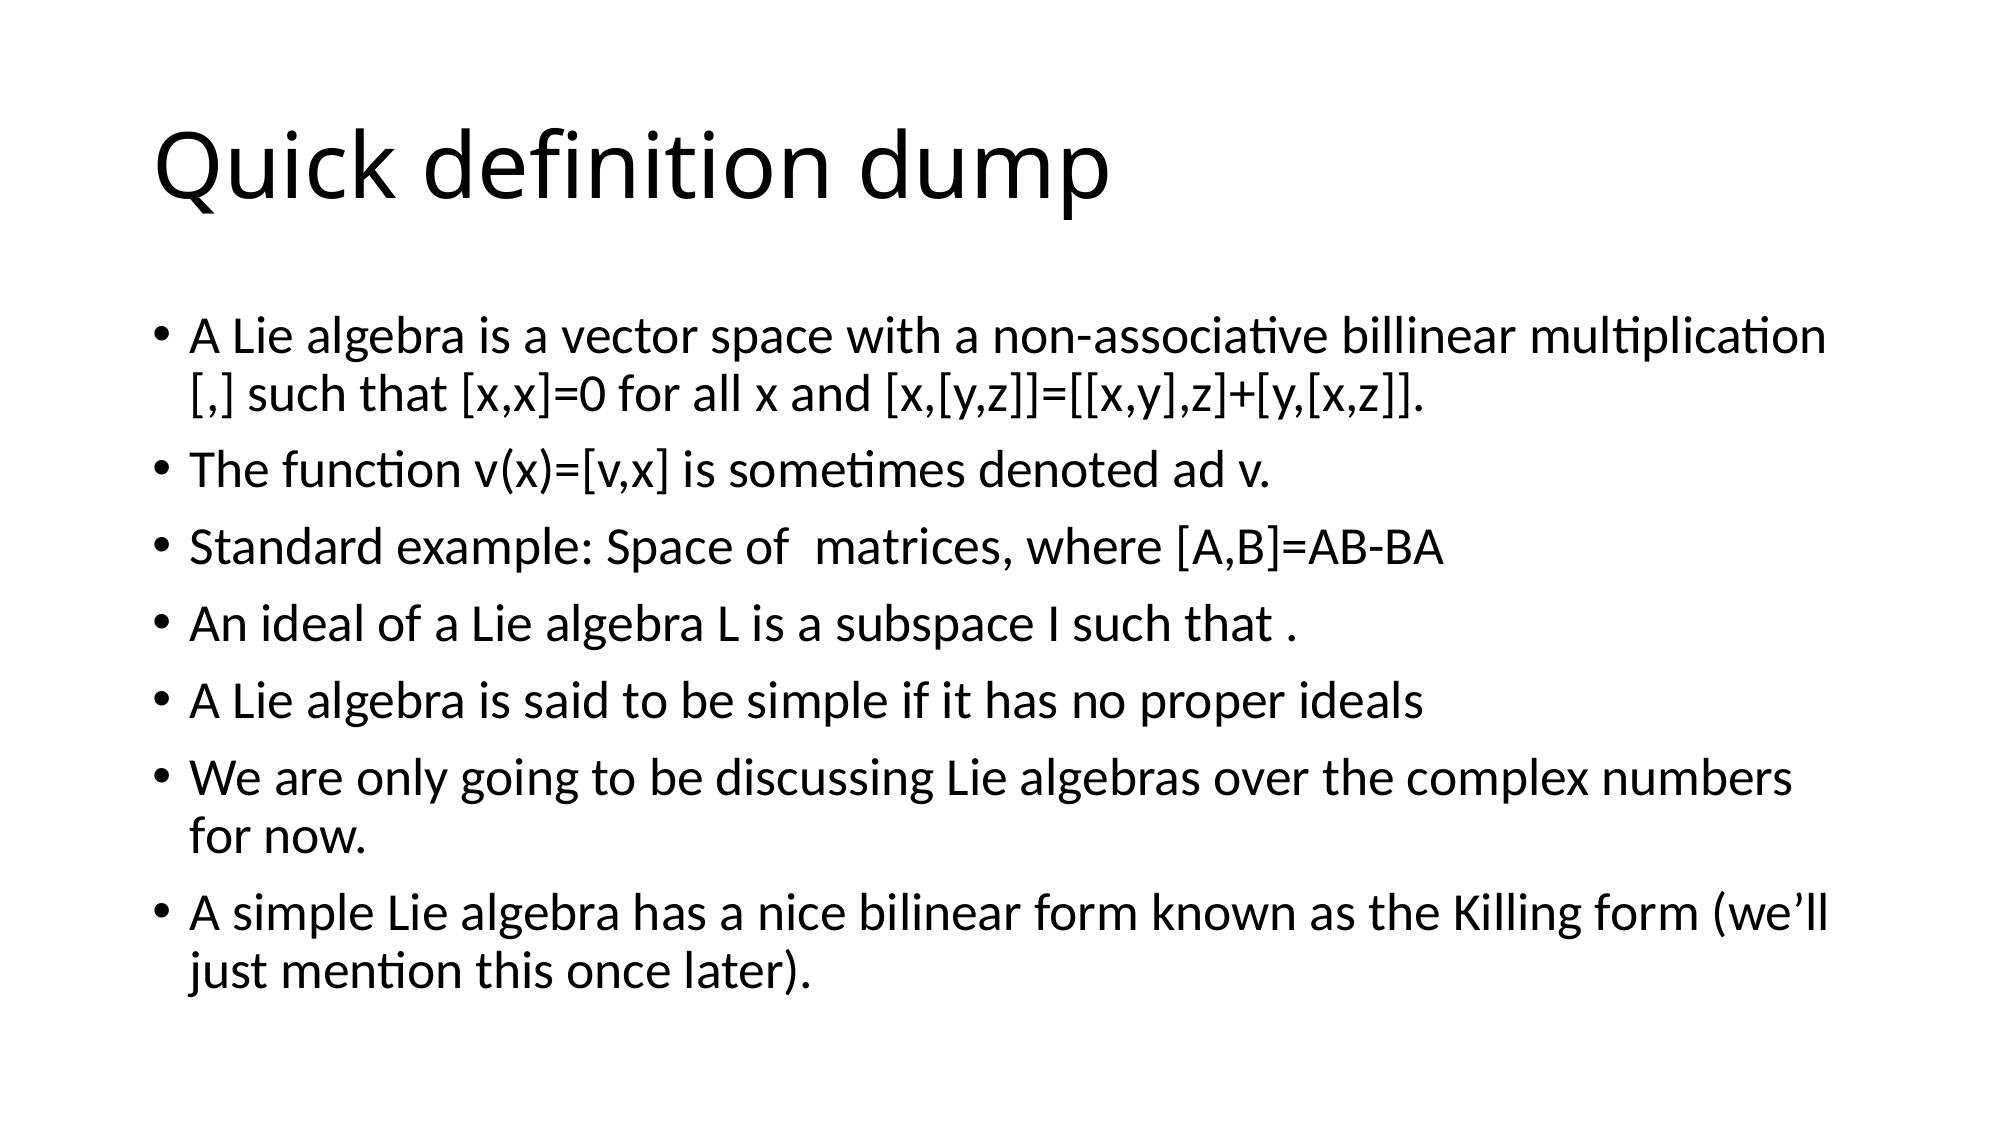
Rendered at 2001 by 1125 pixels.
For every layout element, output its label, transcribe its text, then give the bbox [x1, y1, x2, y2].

title Quick definition dump [137, 59, 1863, 278]
